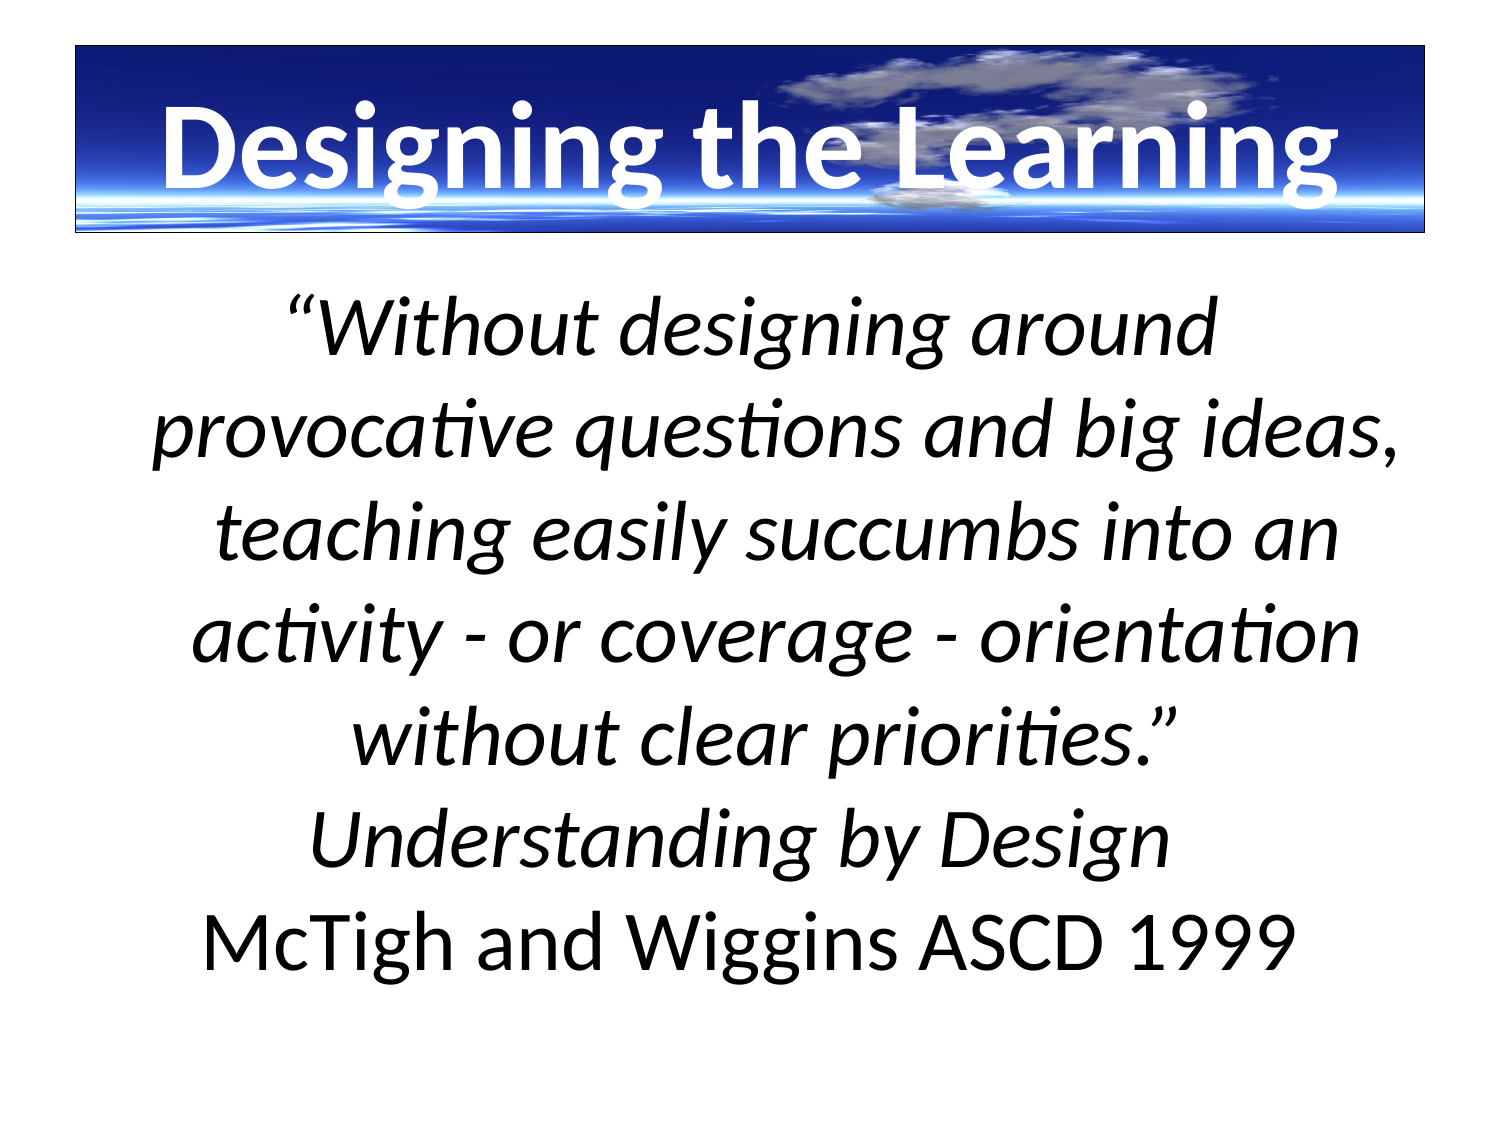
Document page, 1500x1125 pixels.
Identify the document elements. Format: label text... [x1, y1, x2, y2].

title Designing the Learning [75, 45, 1425, 233]
list “Without designing around provocative questions and big ideas, teaching easily succumbs into an activity - or coverage - orientation without clear priorities.” Understanding by Design McTigh and Wiggins ASCD 1999 [75, 262, 1425, 1075]
